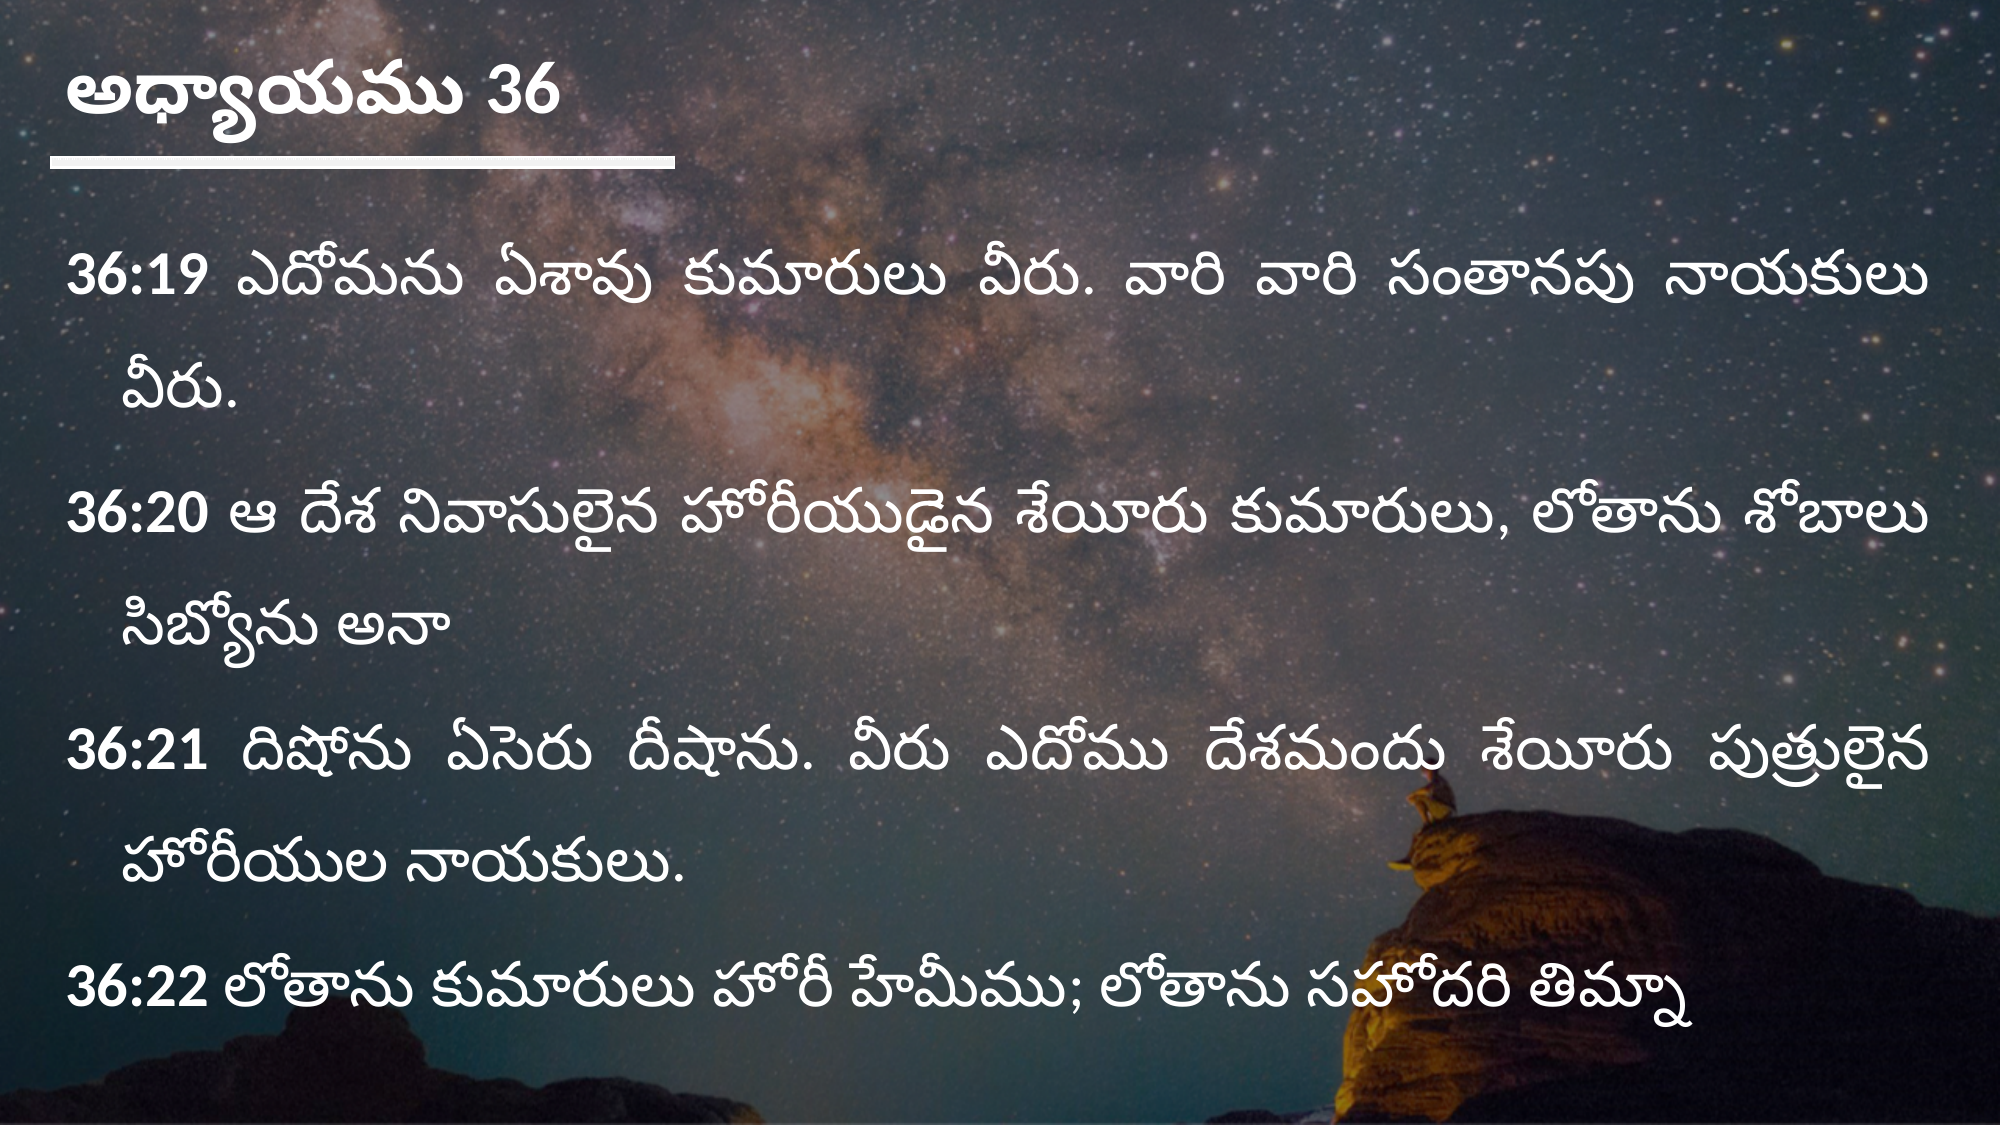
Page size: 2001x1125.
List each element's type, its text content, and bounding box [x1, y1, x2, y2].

title అధ్యాయము 36 [50, 0, 1925, 167]
list 36:19 ఎదోమను ఏశావు కుమారులు వీరు. వారి వారి సంతానపు నాయకులు వీరు. 36:20 ఆ దేశ నివాసులైన హోరీయుడైన శేయీరు కుమారులు, లోతాను శోబాలు సిబ్యోను అనా 36:21 దిషోను ఏసెరు దీషాను. వీరు ఎదోము దేశమందు శేయీరు పుత్రులైన హోరీయుల నాయకులు. 36:22 లోతాను కుమారులు హోరీ హేమీము; లోతాను సహోదరి తిమ్నా [50, 187, 1946, 1063]
picture [0, 0, 2000, 1125]
